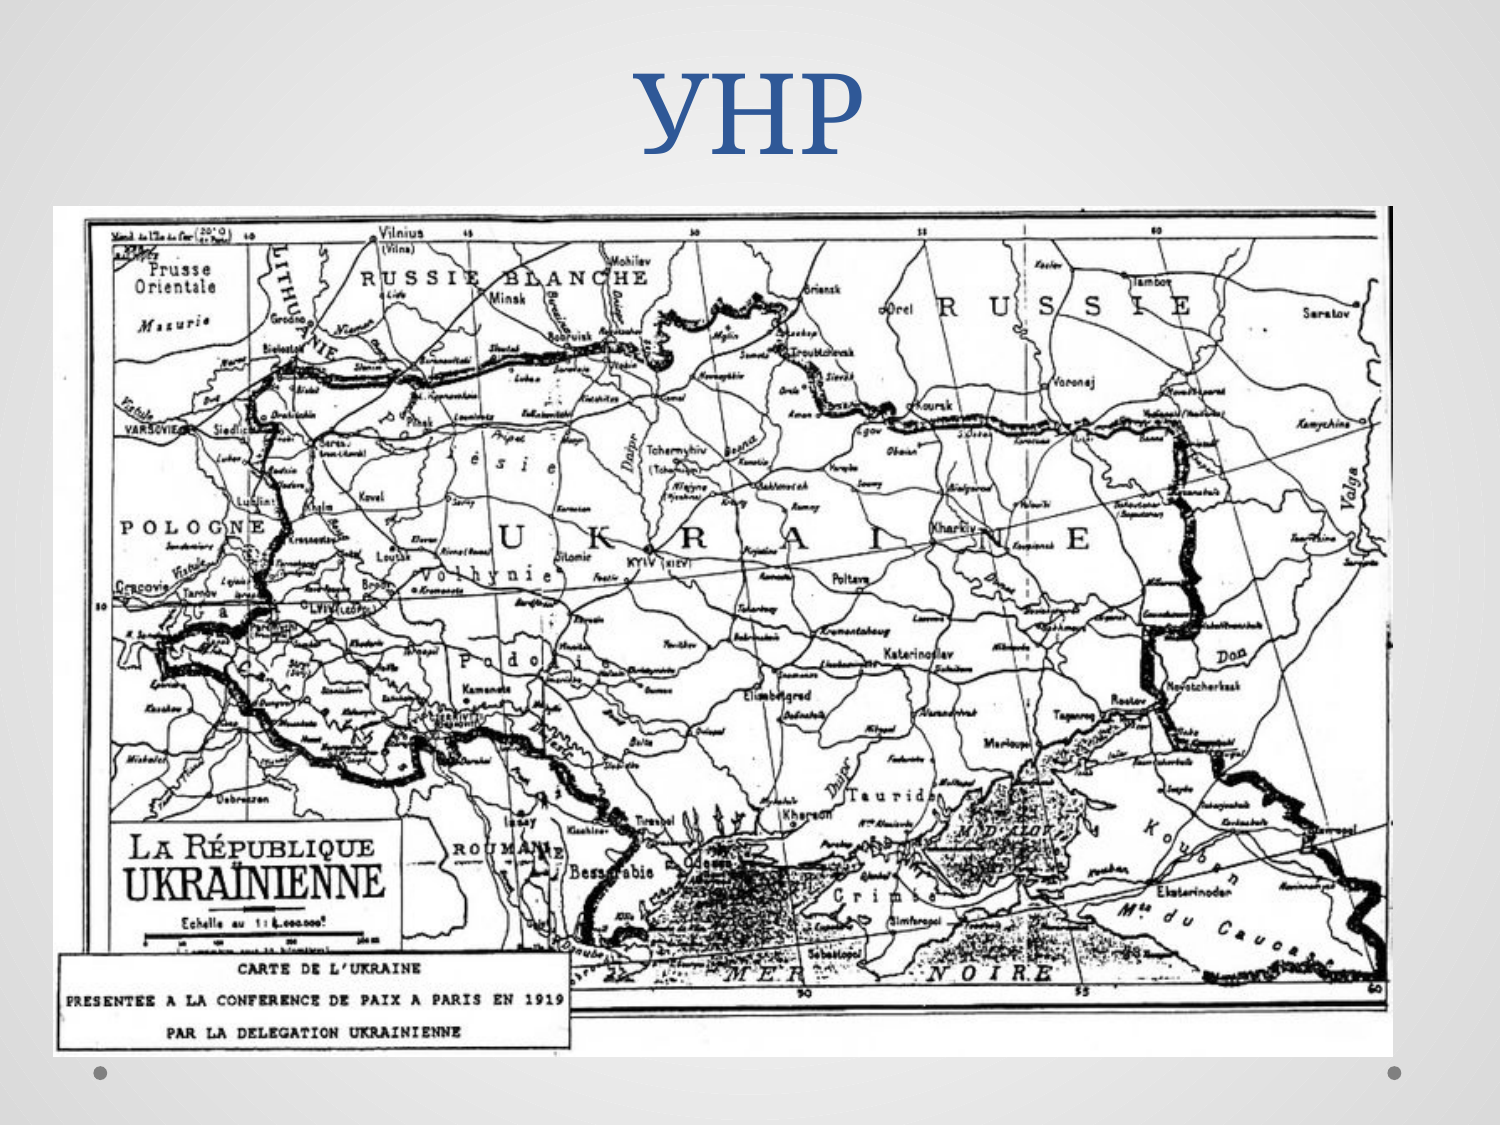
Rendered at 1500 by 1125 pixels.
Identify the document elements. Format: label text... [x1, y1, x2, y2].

picture [52, 206, 1393, 1058]
title УНР [75, 0, 1425, 185]
